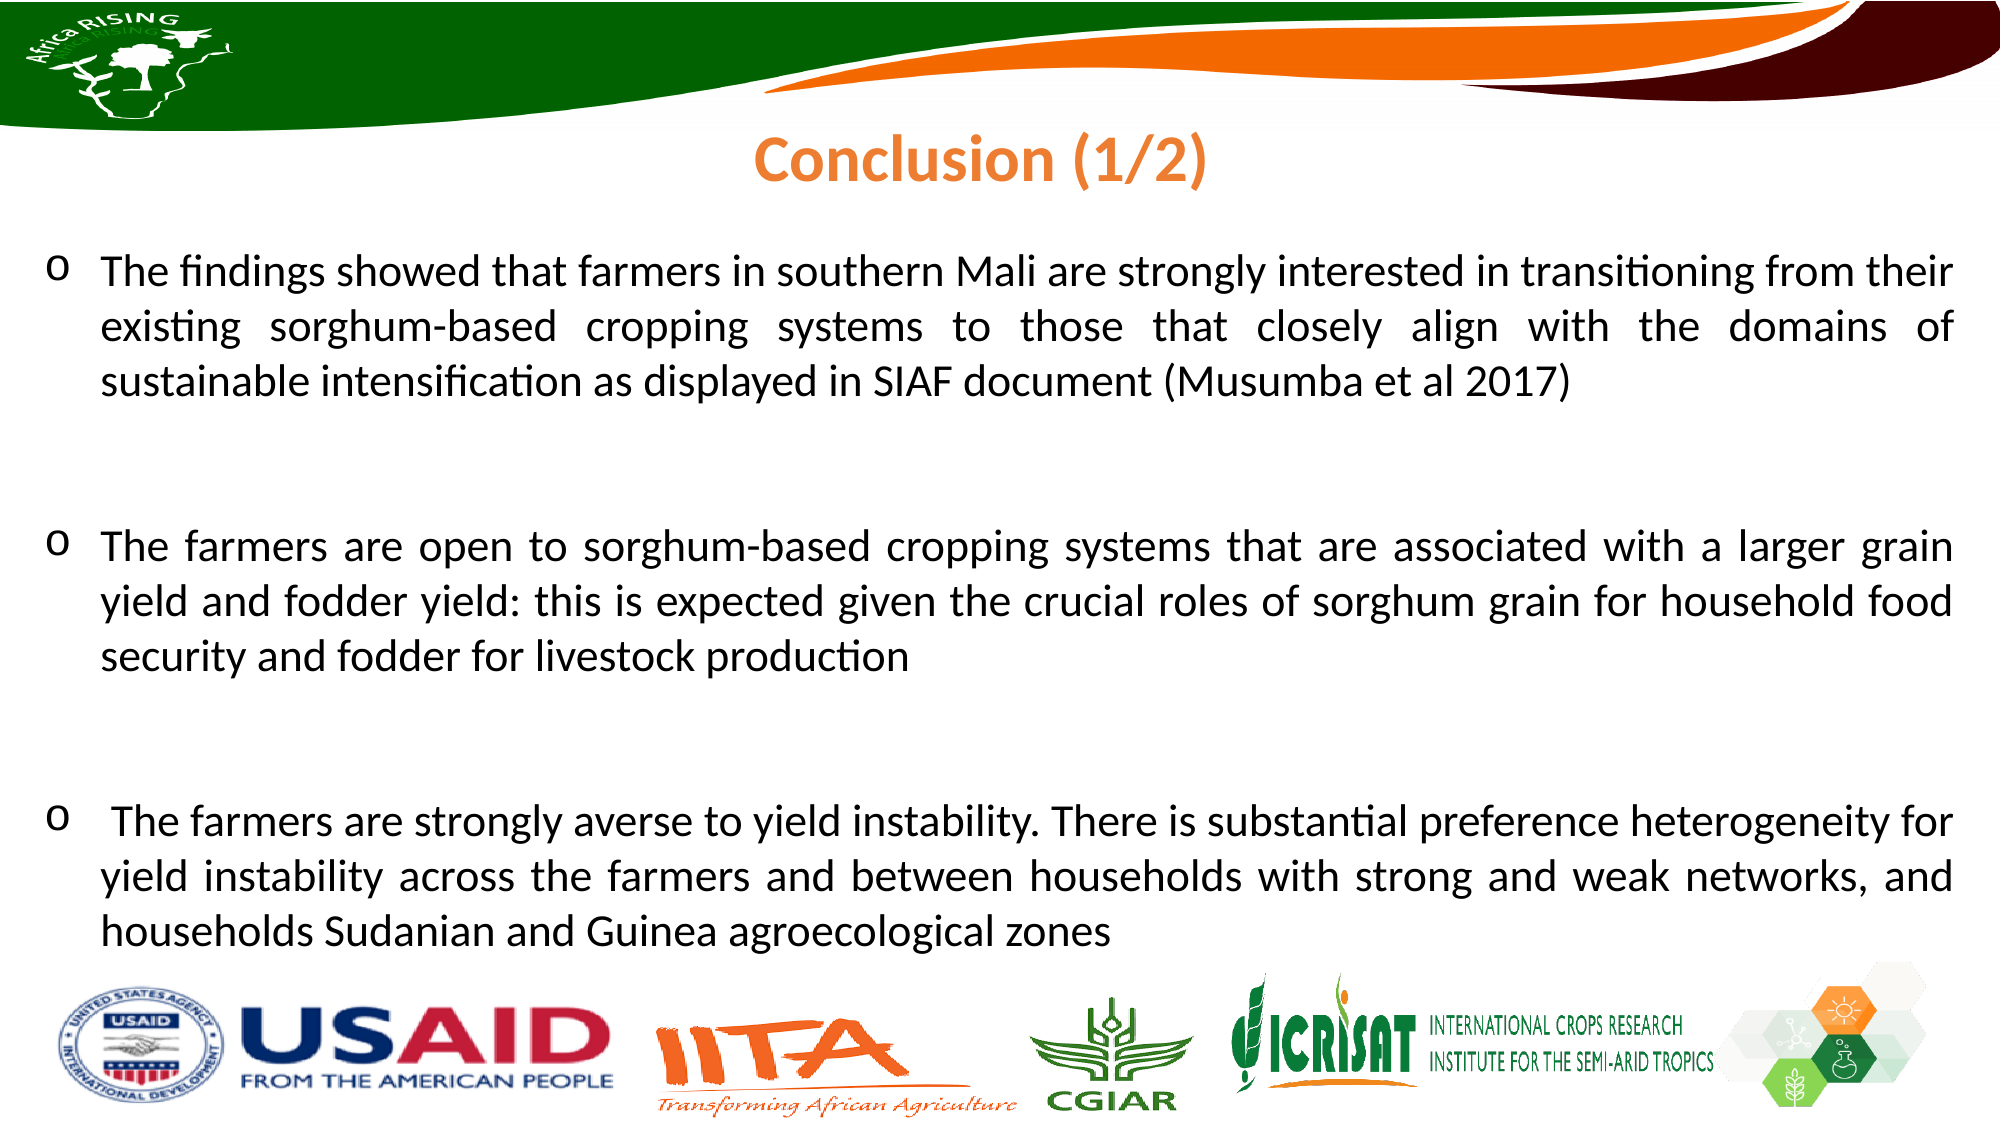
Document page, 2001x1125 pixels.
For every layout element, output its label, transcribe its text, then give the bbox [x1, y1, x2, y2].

picture [0, 0, 2000, 131]
picture [46, 983, 625, 1107]
text_box Conclusion (1/2) [78, 131, 1886, 202]
text_box The findings showed that farmers in southern Mali are strongly interested in transitioning from their existing sorghum-based cropping systems to those that closely align with the domains of sustainable intensification as displayed in SIAF document (Musumba et al 2017) The farmers are open to sorghum-based cropping systems that are associated with a larger grain yield and fodder yield: this is expected given the crucial roles of sorghum grain for household food security and fodder for livestock production The farmers are strongly averse to yield instability. There is substantial preference heterogeneity for yield instability across the farmers and between households with strong and weak networks, and households Sudanian and Guinea agroecological zones [29, 233, 1971, 964]
picture [1229, 962, 1926, 1107]
picture [656, 997, 1194, 1121]
